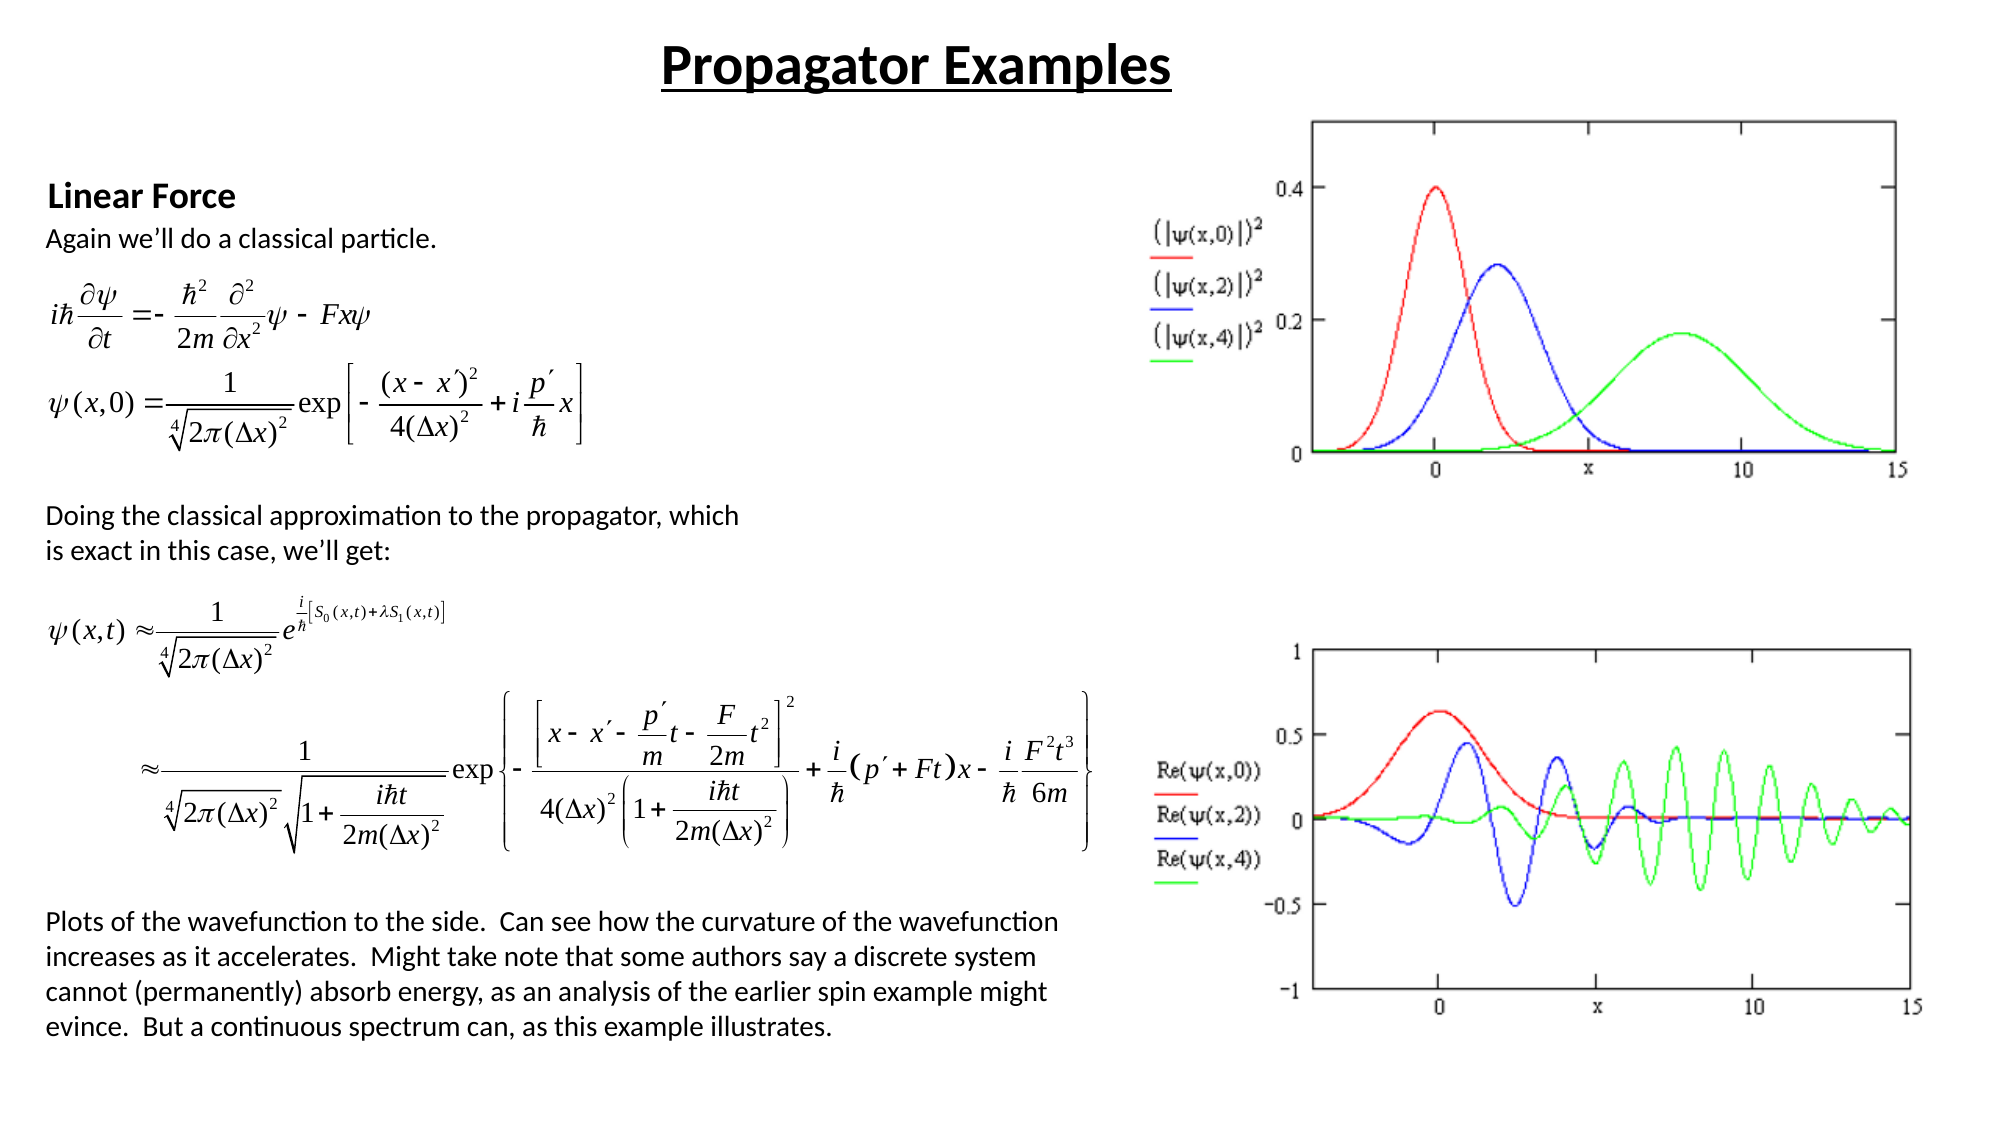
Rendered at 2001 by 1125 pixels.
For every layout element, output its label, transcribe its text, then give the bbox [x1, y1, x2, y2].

picture [1137, 106, 1944, 500]
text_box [46, 587, 1100, 861]
picture [1141, 605, 1944, 1032]
text_box Doing the classical approximation to the propagator, which is exact in this case, we’ll get: [30, 488, 778, 574]
text_box Plots of the wavefunction to the side. Can see how the curvature of the wavefunction increases as it accelerates. Might take note that some authors say a discrete system cannot (permanently) absorb energy, as an analysis of the earlier spin example might evince. But a continuous spectrum can, as this example illustrates. [30, 895, 1118, 1050]
text_box Linear Force [33, 163, 252, 212]
text_box Propagator Examples [646, 19, 1187, 104]
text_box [46, 271, 594, 458]
text_box Again we’ll do a classical particle. [30, 212, 578, 263]
